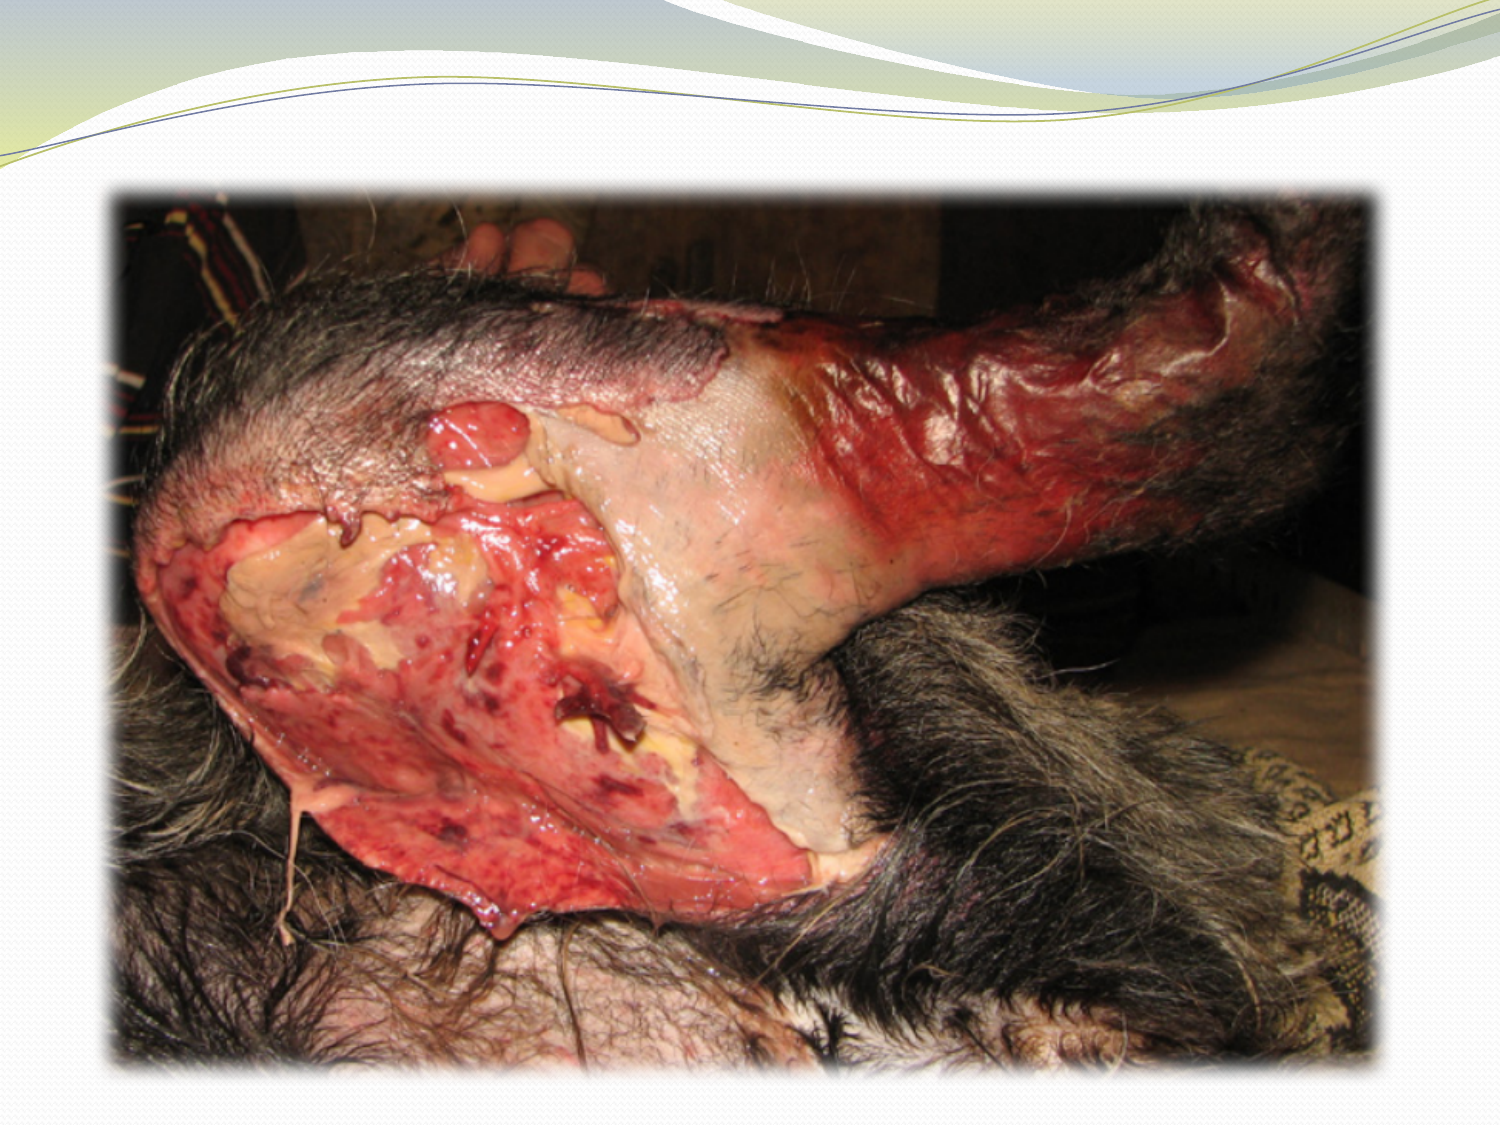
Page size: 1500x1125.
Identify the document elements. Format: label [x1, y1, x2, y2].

picture [93, 175, 1395, 1086]
